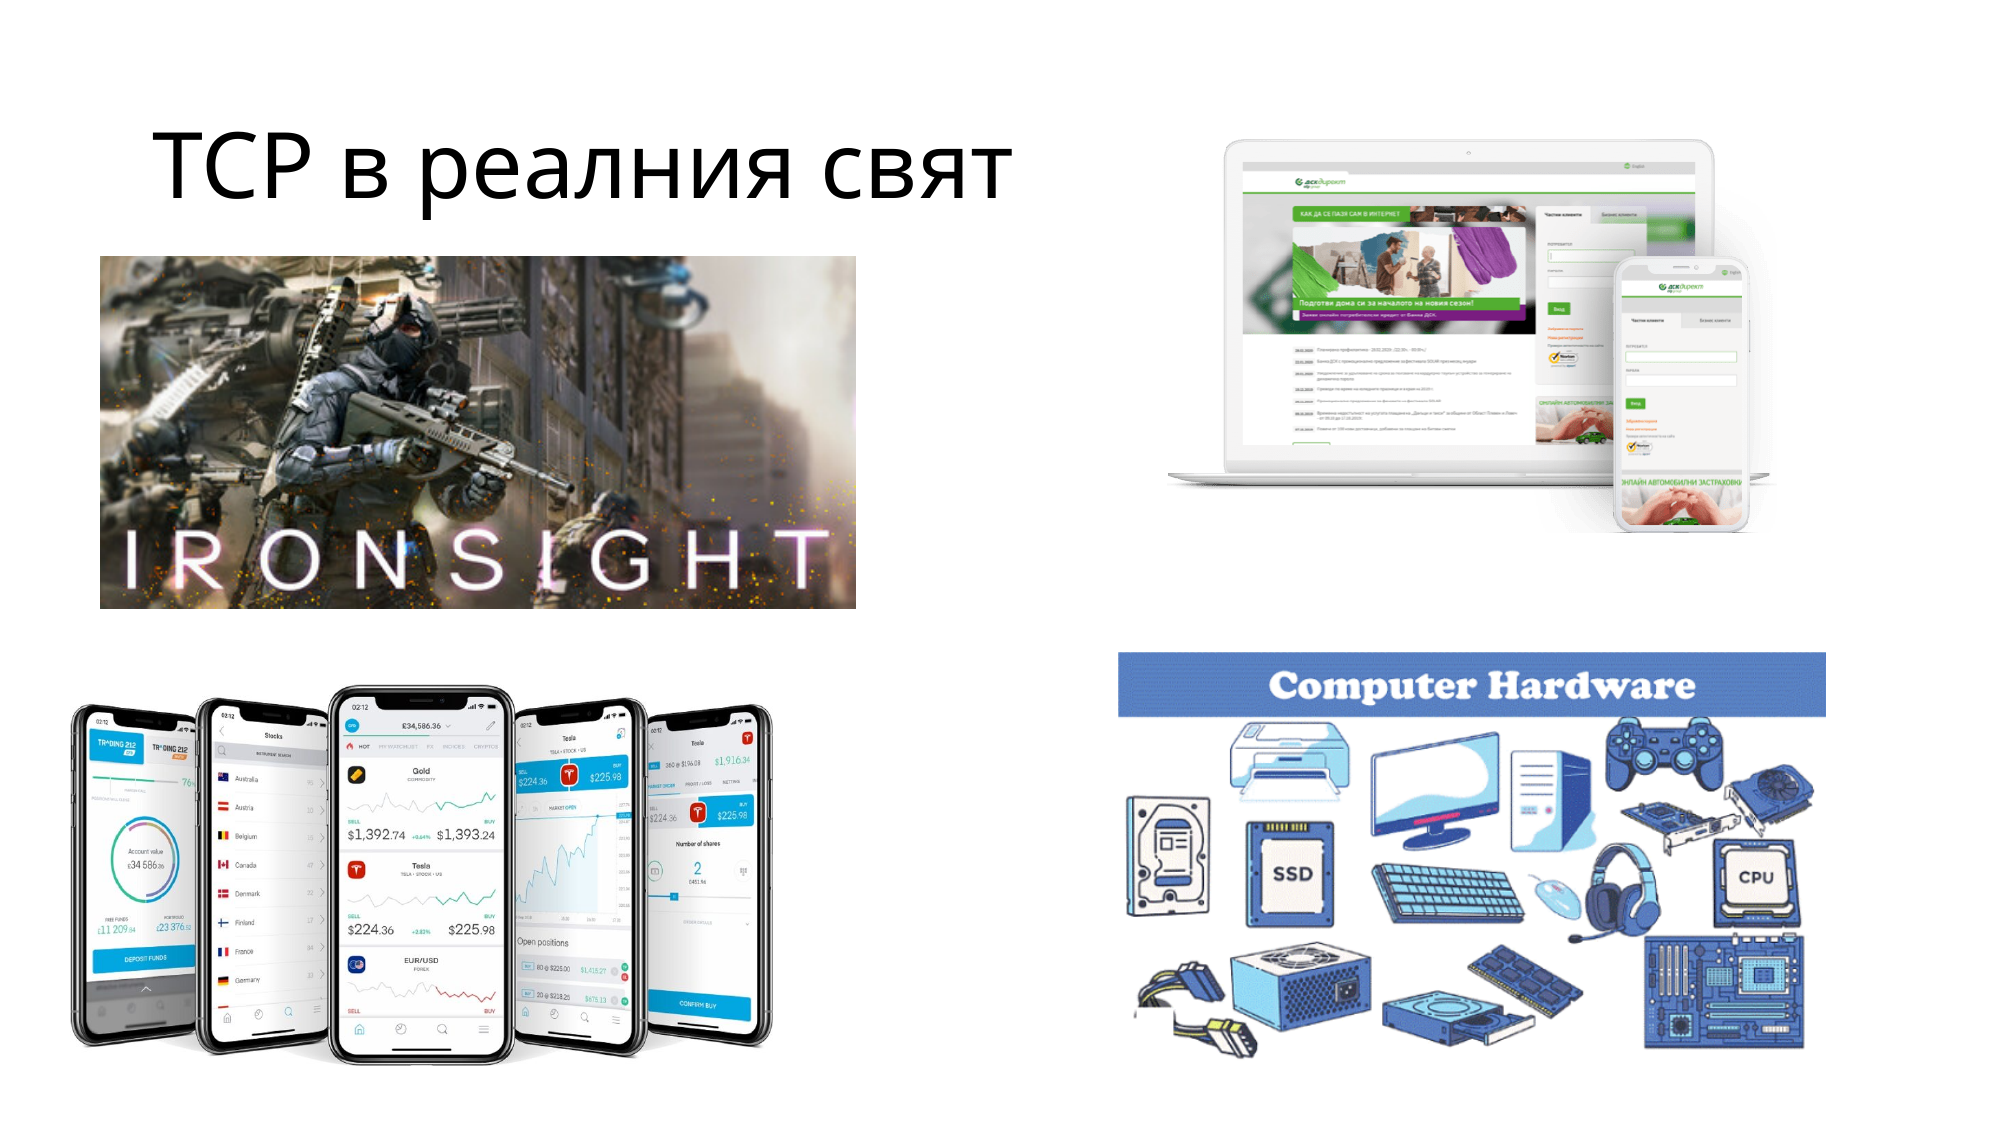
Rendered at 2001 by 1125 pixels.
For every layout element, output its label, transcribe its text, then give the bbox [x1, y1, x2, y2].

picture [70, 684, 773, 1066]
picture [1167, 139, 1777, 534]
picture [100, 256, 856, 609]
picture [1117, 652, 1826, 1066]
title TCP в реалния свят [137, 59, 1863, 278]
